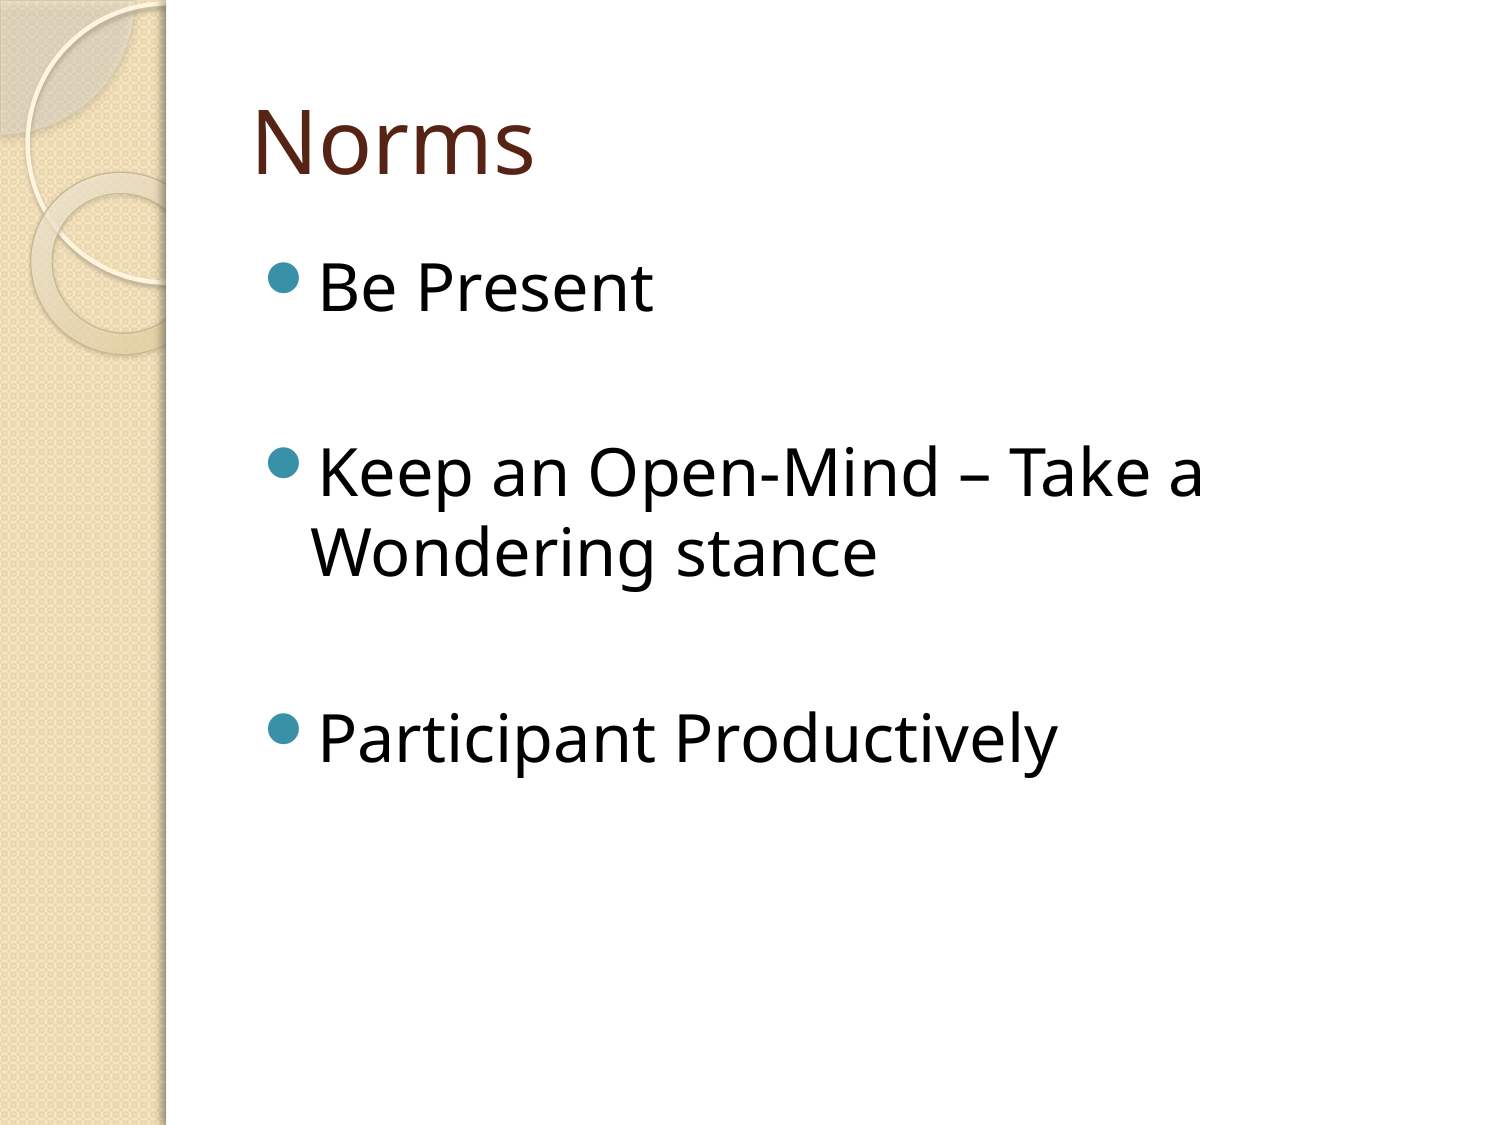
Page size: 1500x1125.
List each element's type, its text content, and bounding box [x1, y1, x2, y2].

title Norms [235, 45, 1466, 233]
list Be Present Keep an Open-Mind – Take a Wondering stance Participant Productively [235, 237, 1466, 1025]
